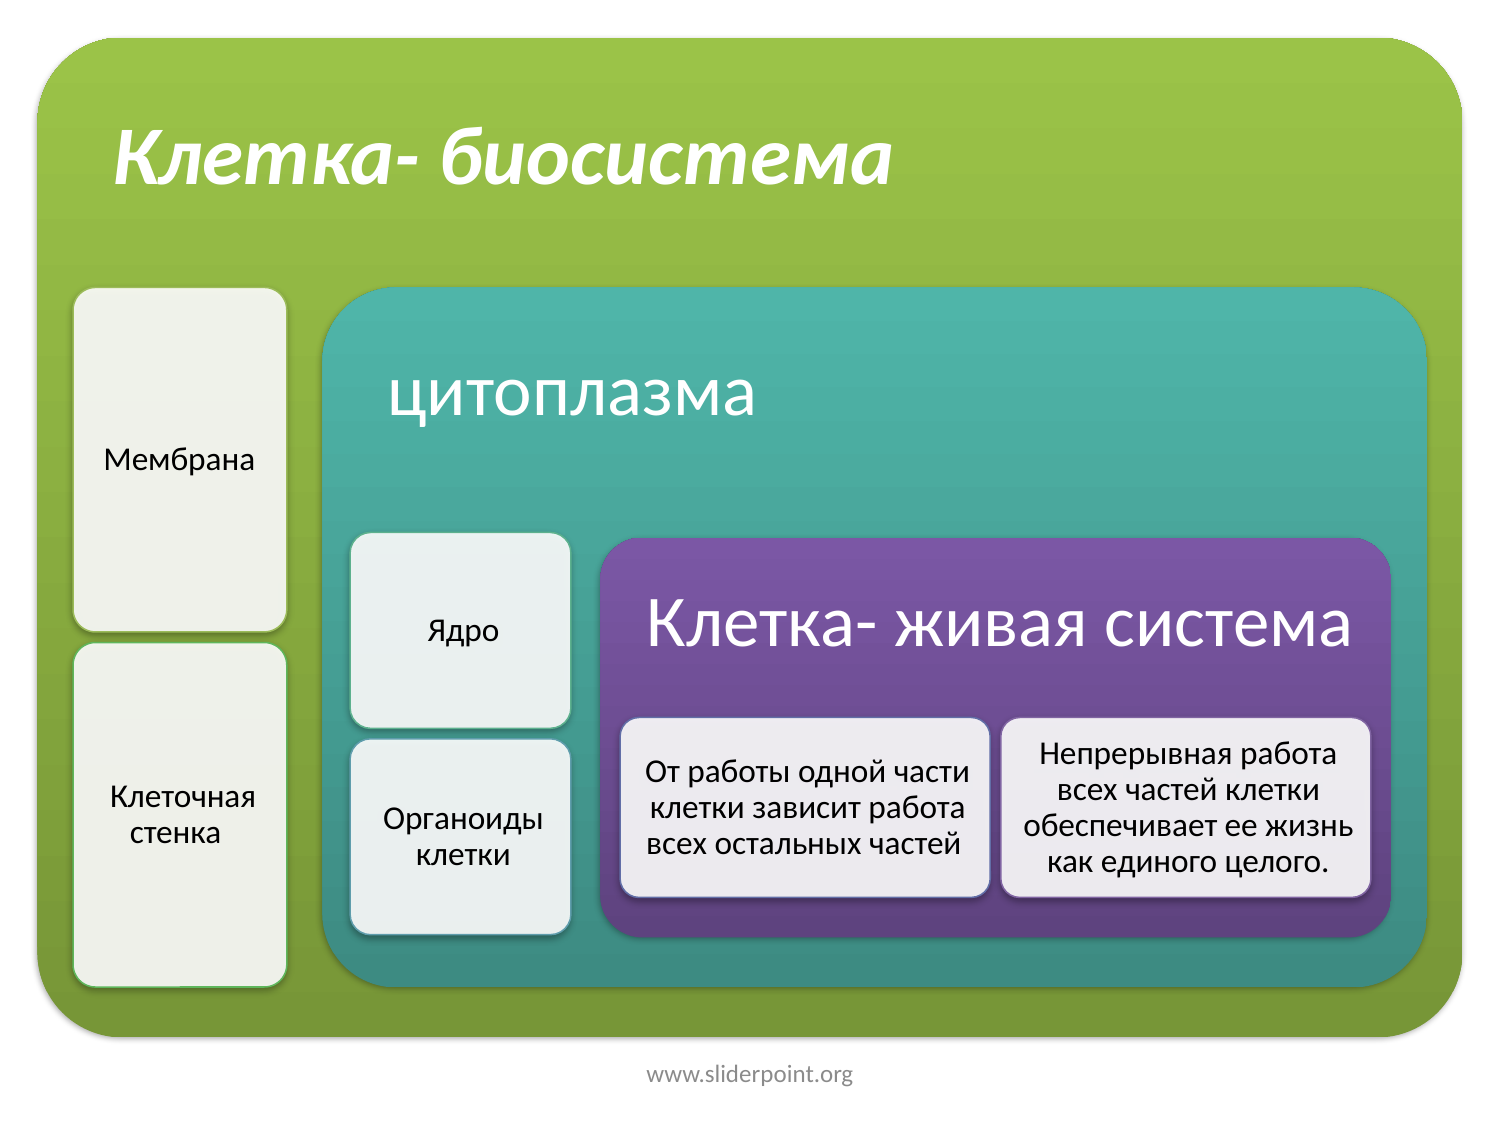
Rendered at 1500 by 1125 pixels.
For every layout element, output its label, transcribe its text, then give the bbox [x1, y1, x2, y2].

footer www.sliderpoint.org [512, 1047, 988, 1103]
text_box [37, 37, 1463, 1038]
